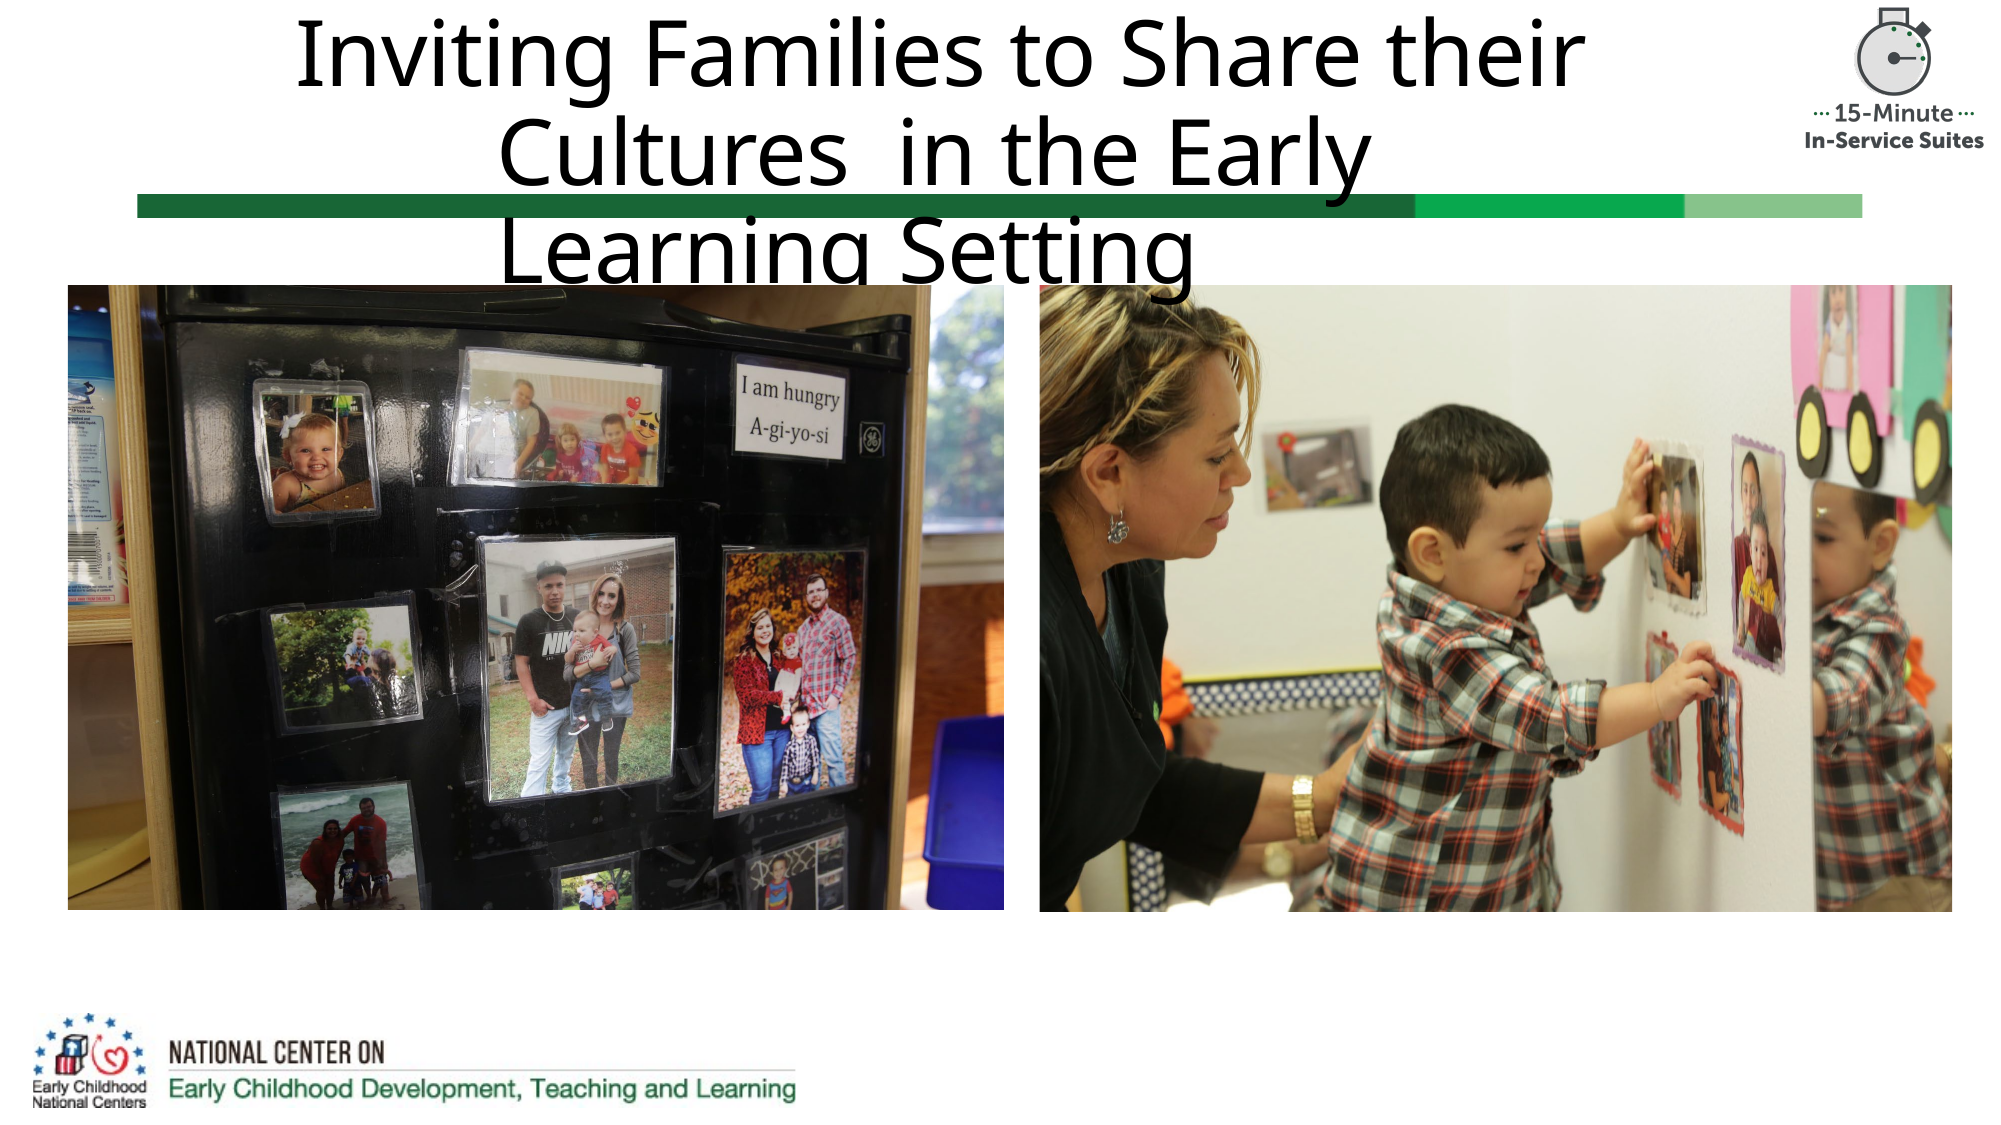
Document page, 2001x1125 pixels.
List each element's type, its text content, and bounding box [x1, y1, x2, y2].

picture [1790, 0, 1998, 161]
title Inviting Families to Share their Cultures in the Early Learning Setting [292, 0, 1708, 303]
picture [137, 194, 292, 218]
text_box [67, 285, 1004, 910]
picture [33, 1013, 796, 1108]
picture [1708, 194, 1863, 218]
text_box [1039, 285, 1953, 912]
